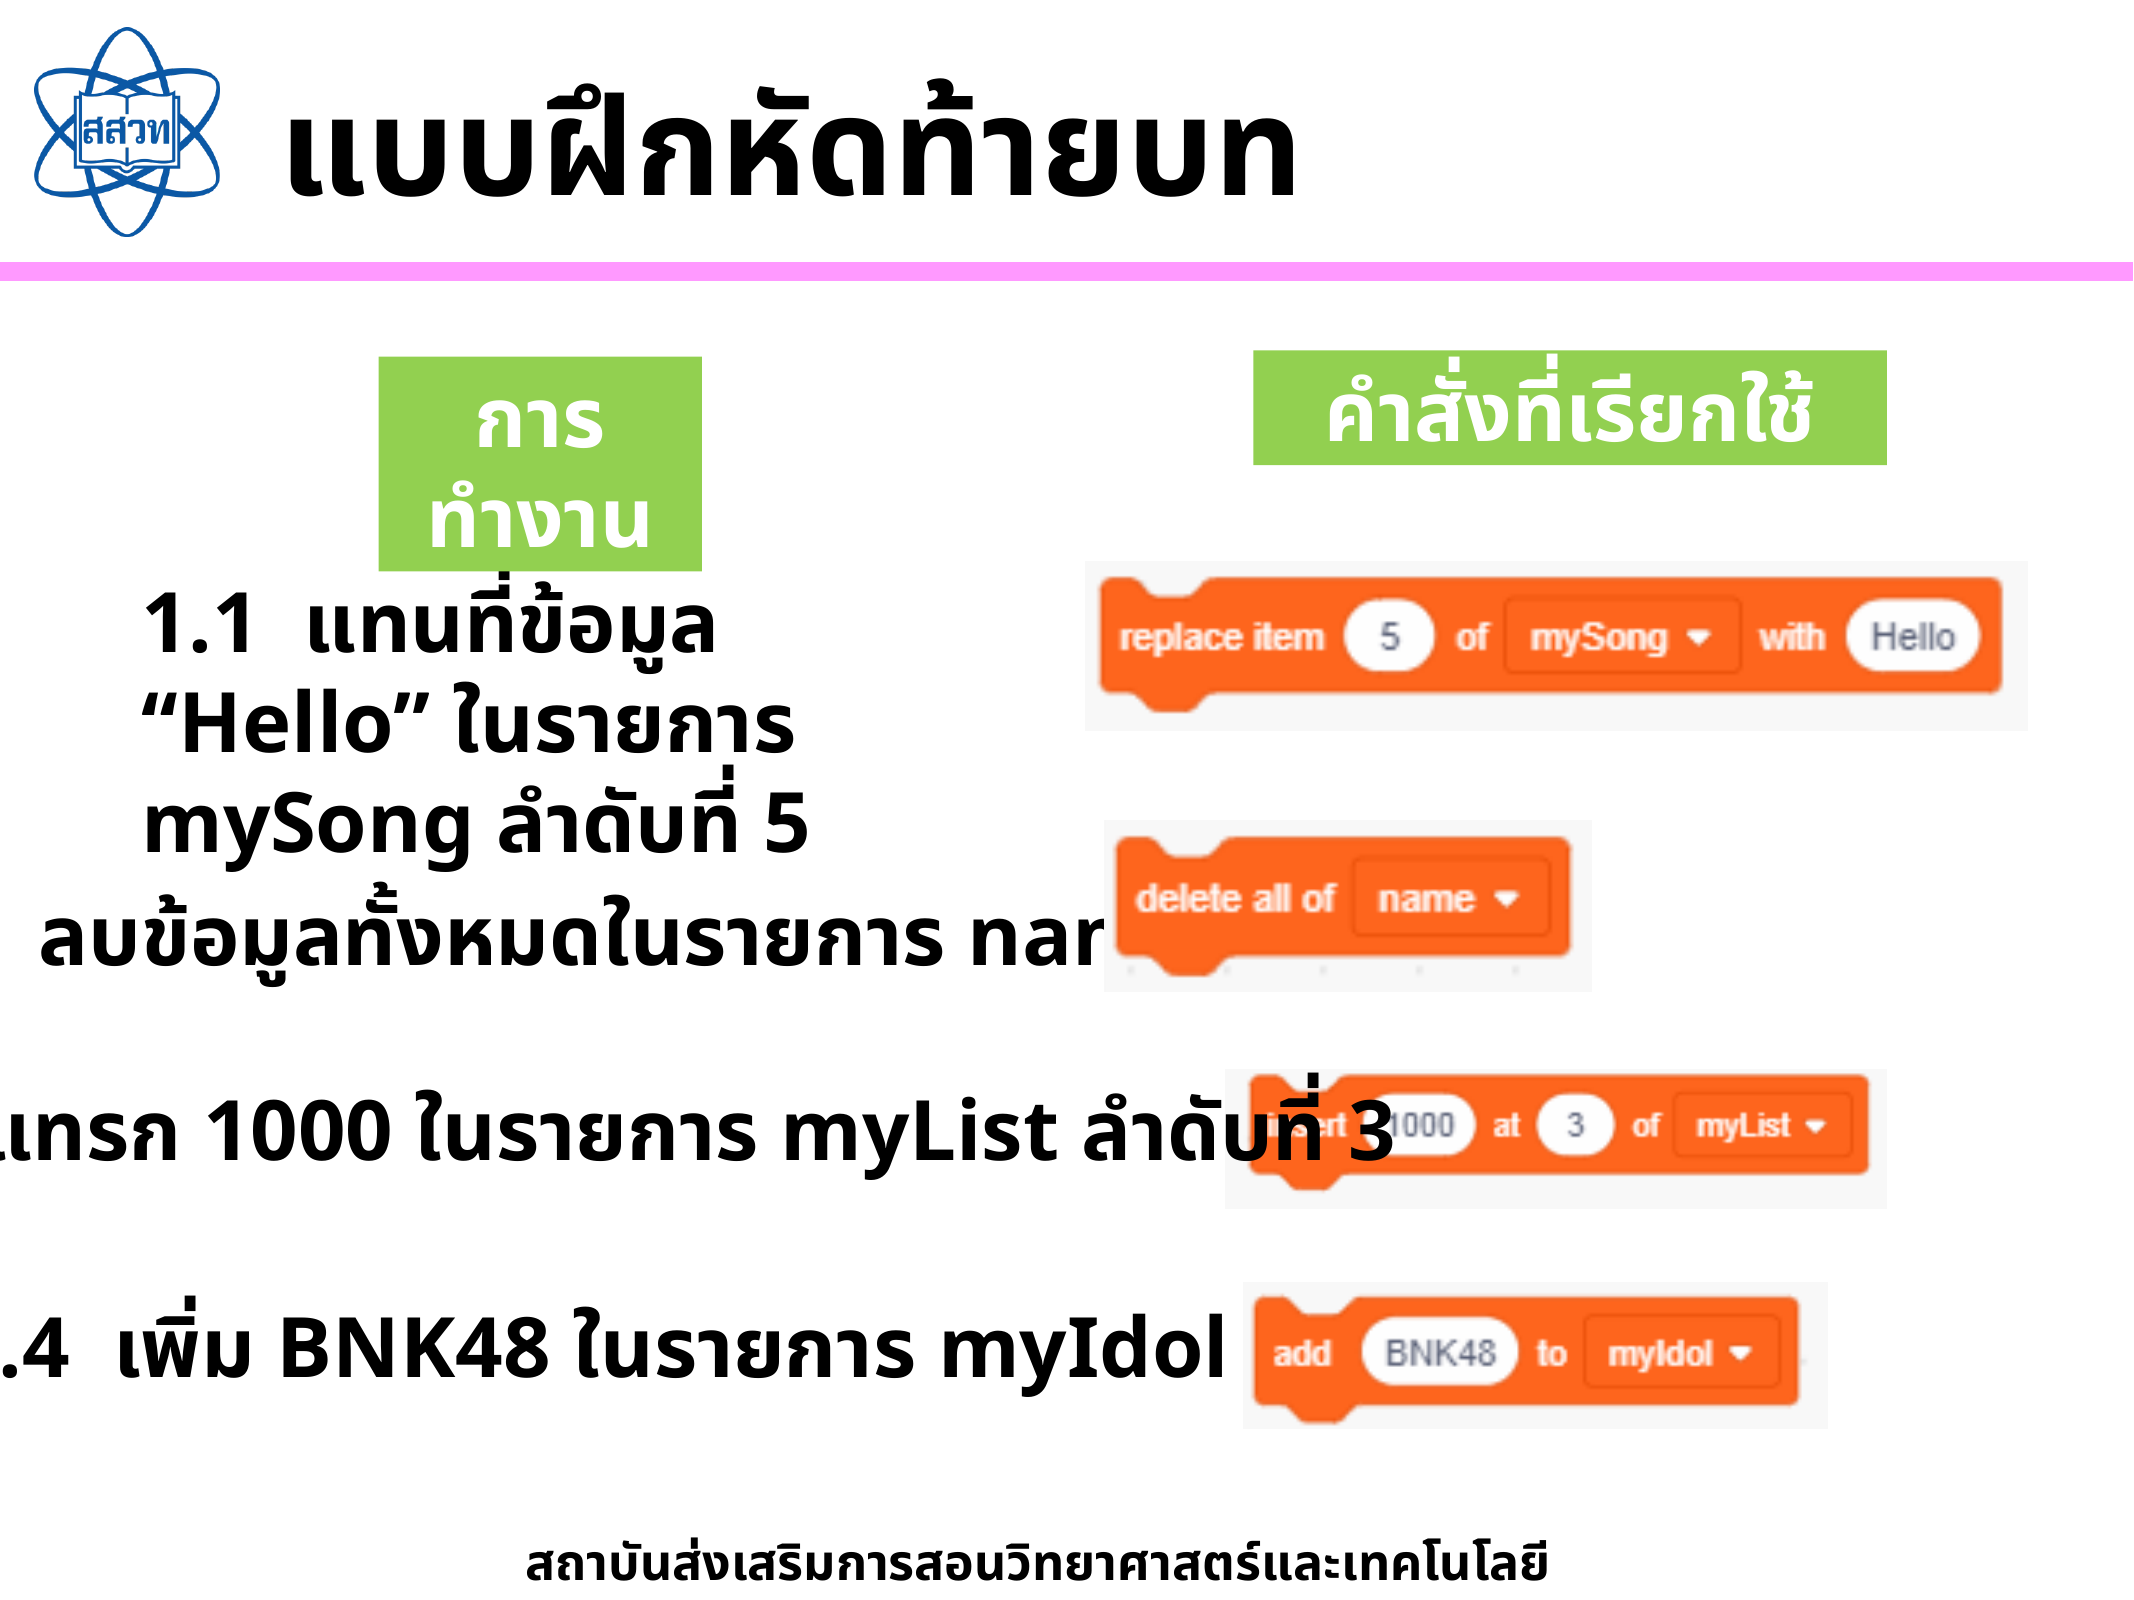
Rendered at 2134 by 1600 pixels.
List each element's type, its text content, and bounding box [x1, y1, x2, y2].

text_box 1.2 ลบข้อมูลทั้งหมดในรายการ name [0, 874, 1100, 990]
text_box การทำงาน [378, 356, 702, 572]
picture [1104, 820, 1592, 992]
picture [1225, 1068, 1888, 1209]
picture [1085, 561, 2028, 732]
picture [33, 27, 220, 237]
text_box สถาบันส่งเสริมการสอนวิทยาศาสตร์และเทคโนโลยี [74, 1522, 2002, 1589]
text_box 1.4 เพิ่ม BNK48 ในรายการ myIdol [0, 1286, 1238, 1402]
picture [1243, 1282, 1829, 1430]
text_box 1.3 แทรก 1000 ในรายการ myList ลำดับที่ 3 [0, 1069, 1221, 1184]
text_box คำสั่งที่เรียกใช้ [1253, 350, 1887, 466]
text_box [126, 344, 2069, 559]
text_box 1.1 แทนที่ข้อมูล “Hello” ในรายการ mySong ลำดับที่ 5 [126, 561, 858, 874]
text_box แบบฝึกหัดท้ายบท [271, 49, 1939, 231]
